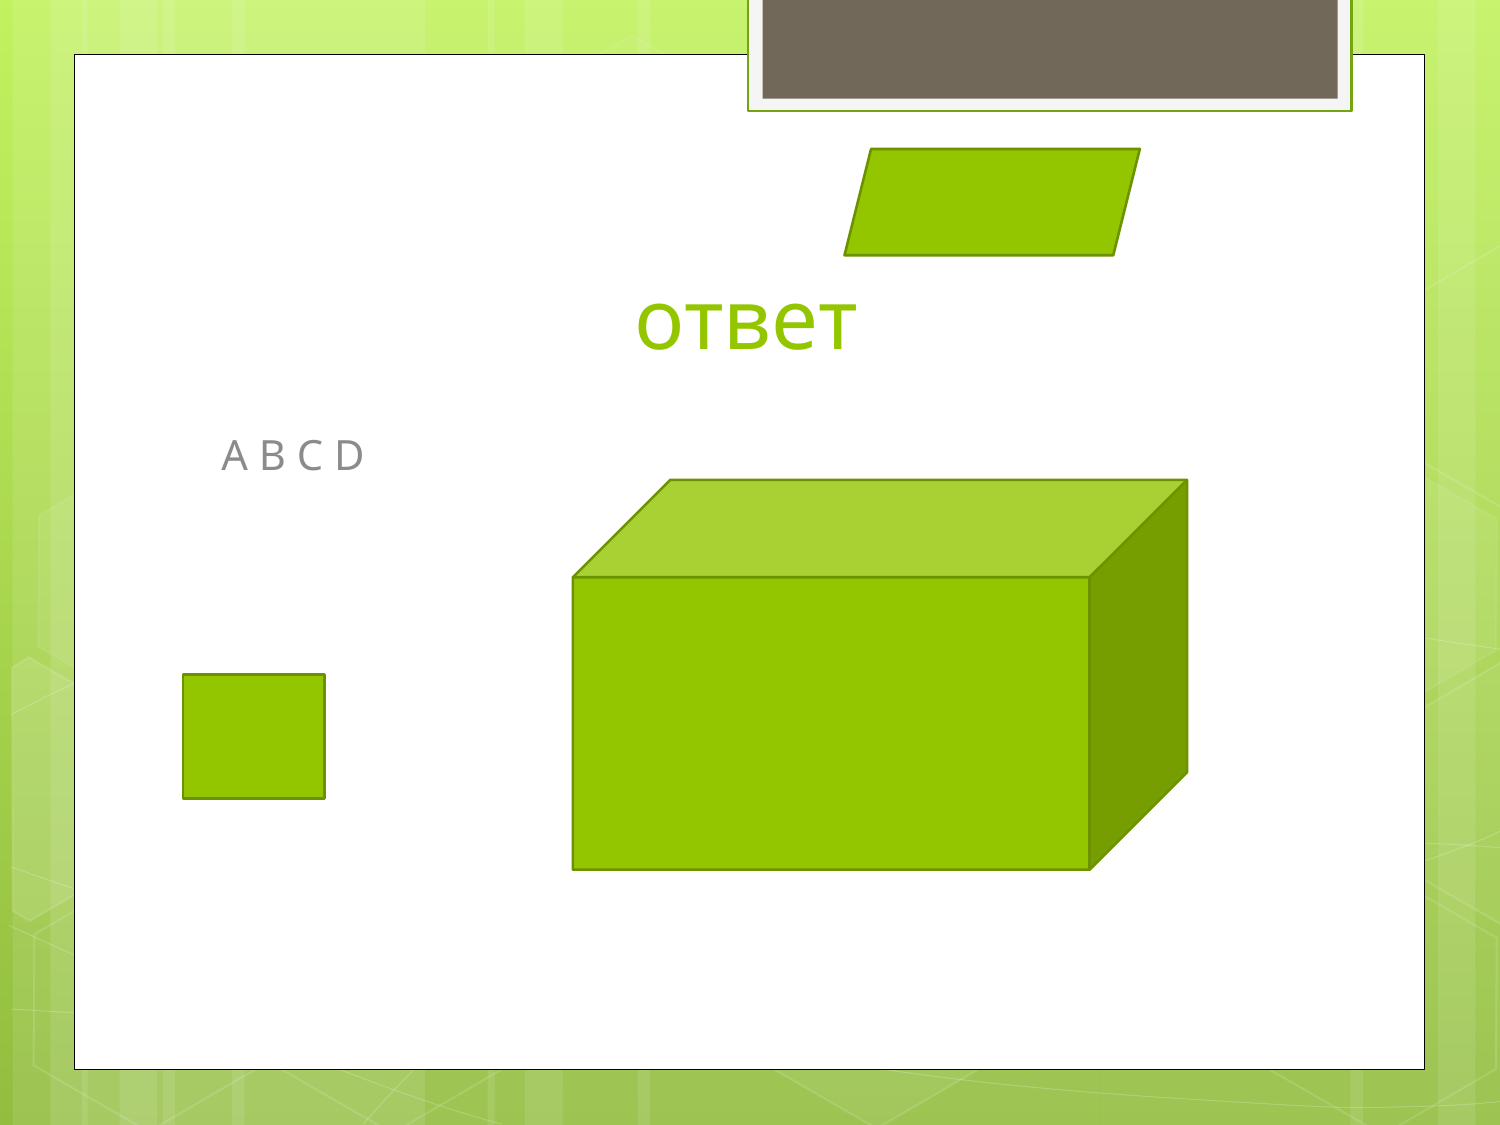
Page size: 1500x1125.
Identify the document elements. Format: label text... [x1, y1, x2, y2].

text_box [182, 673, 326, 800]
text_box [571, 478, 1189, 871]
list А B C D [206, 420, 1296, 950]
text_box [843, 147, 1142, 257]
title ответ [206, 208, 1296, 374]
